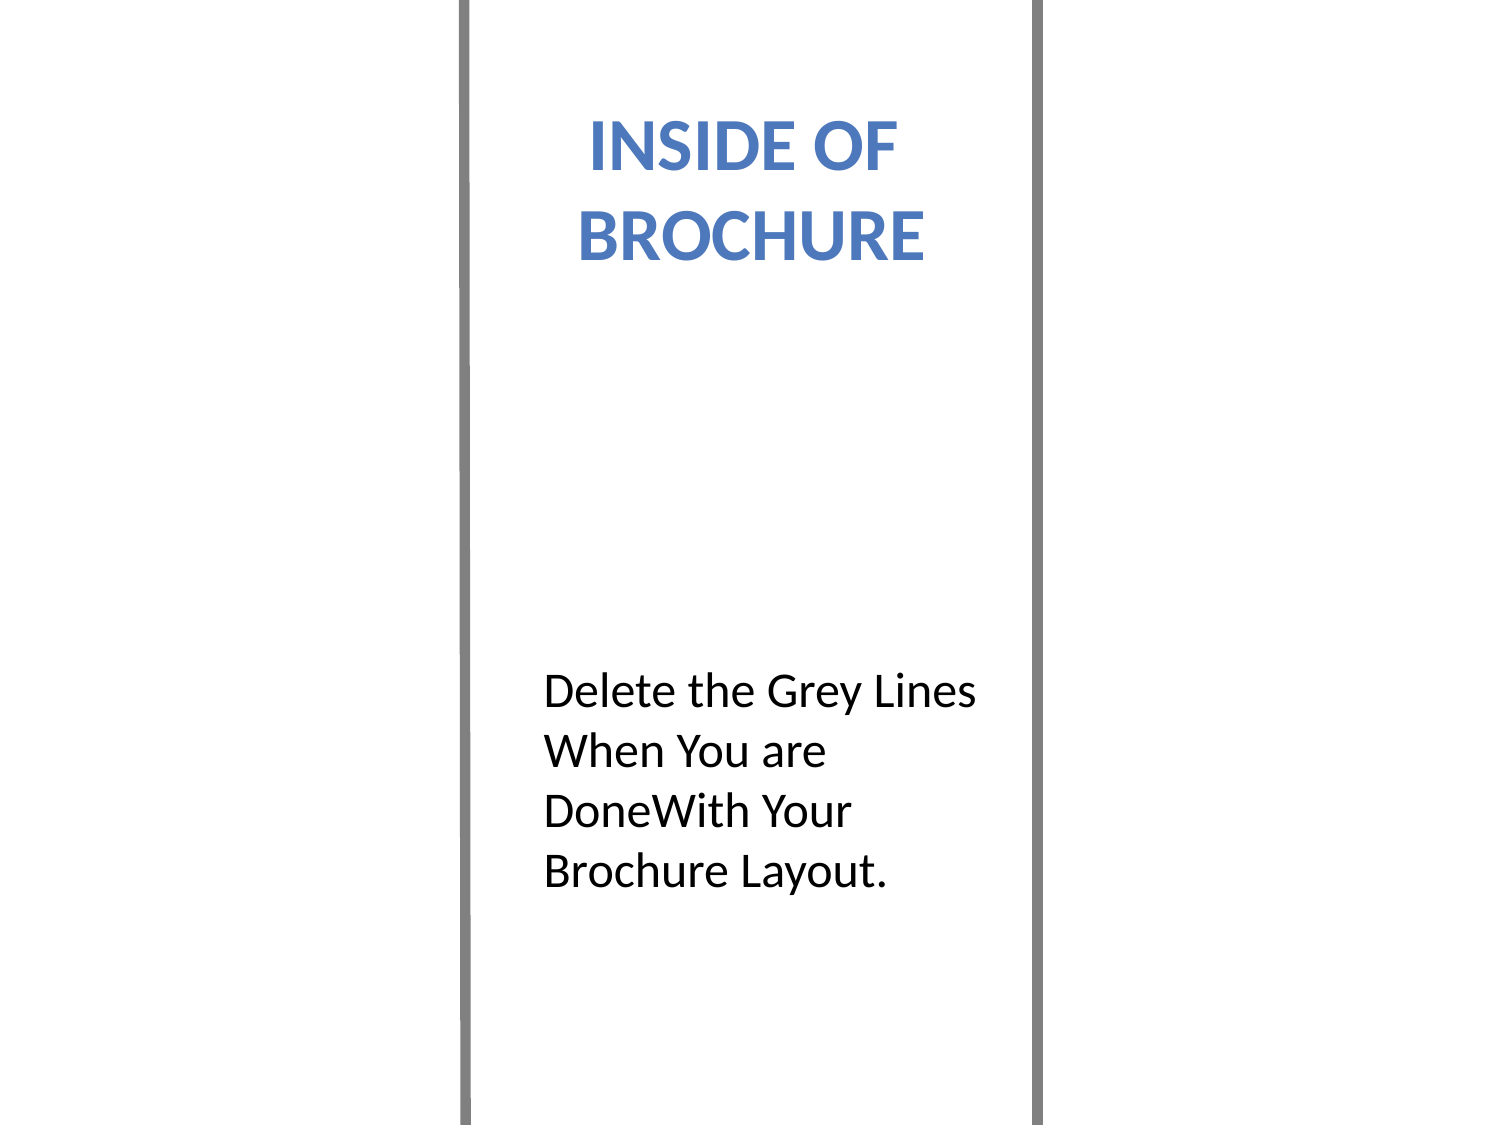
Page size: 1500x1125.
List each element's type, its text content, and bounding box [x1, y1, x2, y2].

text_box Delete the Grey Lines When You are DoneWith Your Brochure Layout. [528, 649, 1001, 905]
text_box Inside of Brochure [503, 87, 1002, 283]
